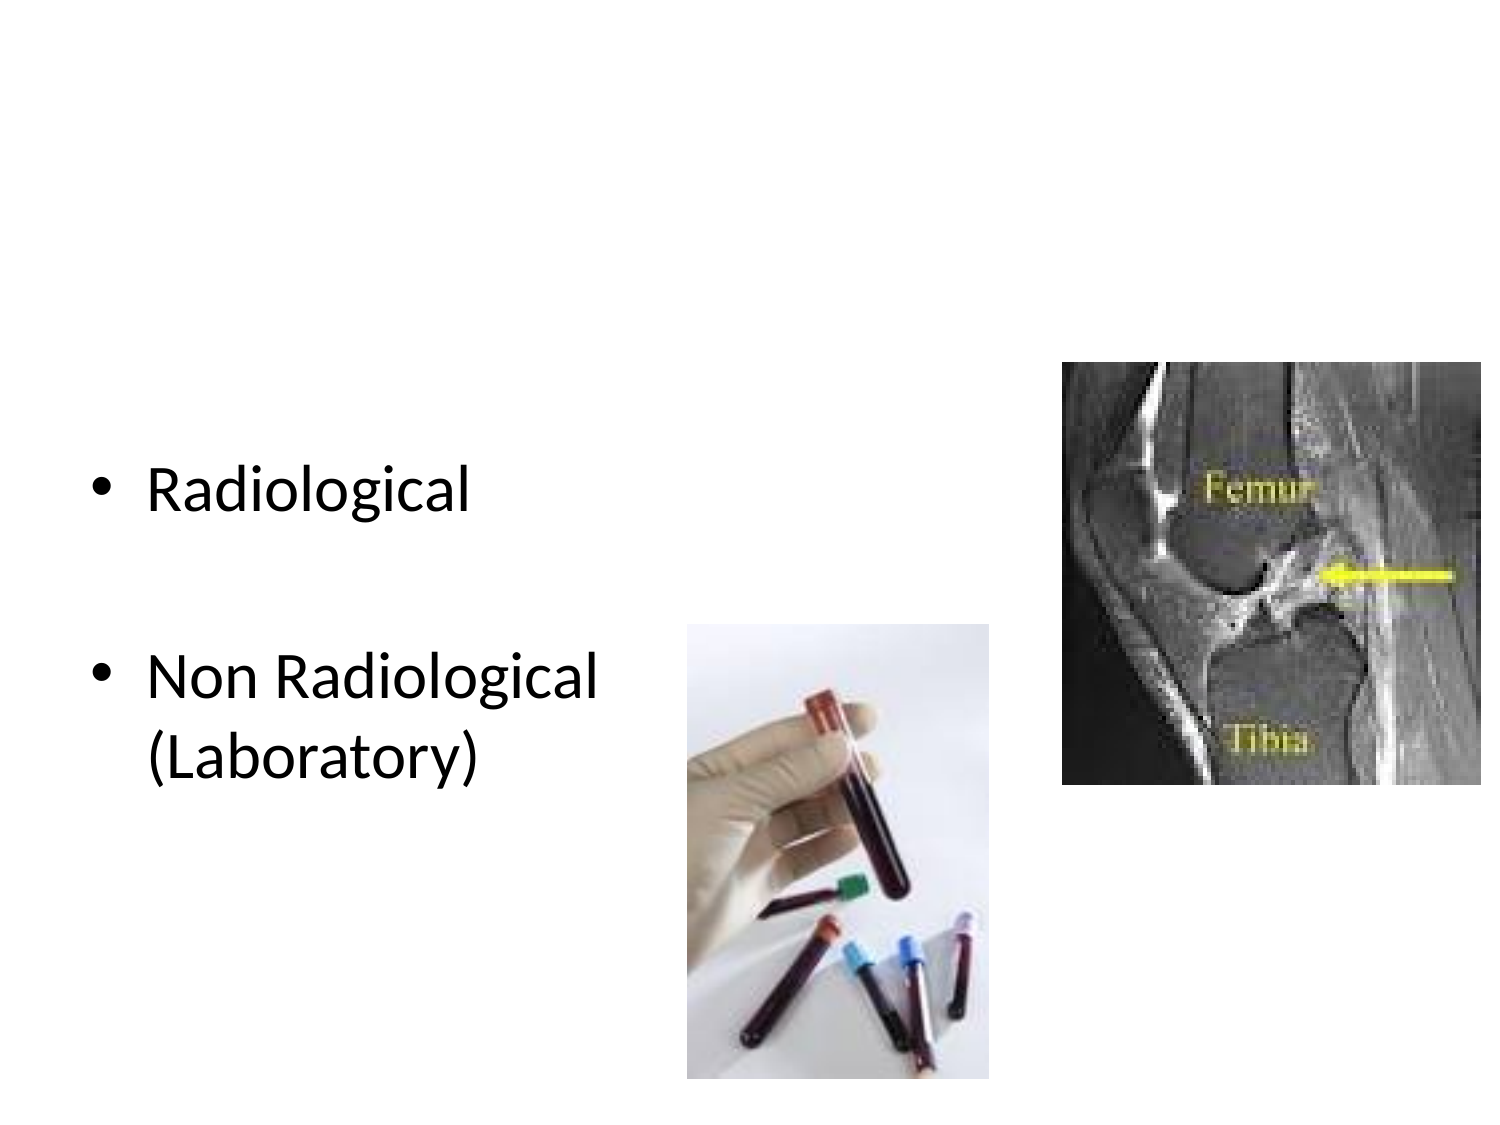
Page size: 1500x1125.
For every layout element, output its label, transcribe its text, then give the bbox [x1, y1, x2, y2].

picture [1062, 362, 1481, 785]
list Radiological Non Radiological (Laboratory) [75, 437, 650, 1005]
picture [687, 624, 990, 1079]
